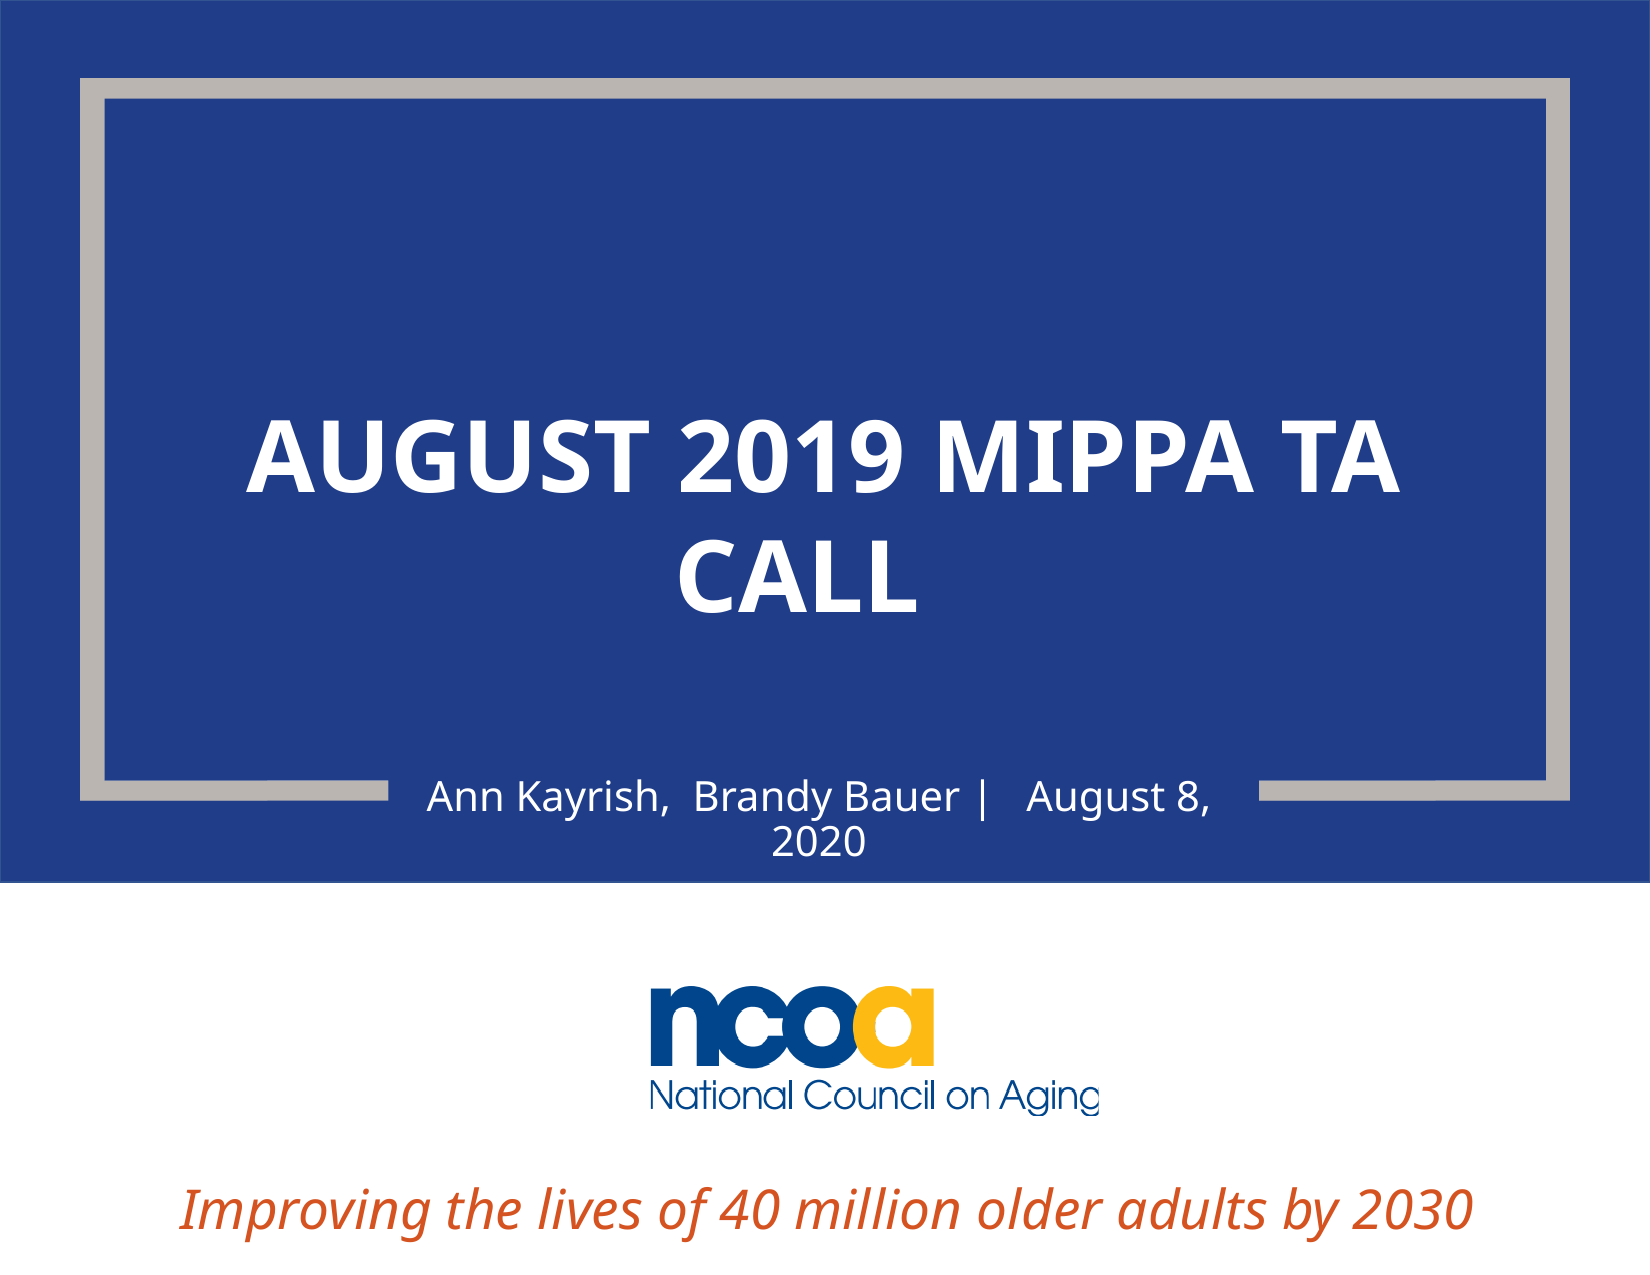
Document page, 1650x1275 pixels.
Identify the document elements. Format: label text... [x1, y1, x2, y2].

picture [650, 985, 1099, 1116]
picture [80, 78, 1570, 801]
text_box Improving the lives of 40 million older adults by 2030 [2, 1119, 1650, 1275]
text_box [0, 0, 1650, 883]
list Ann Kayrish, Brandy Bauer | August 8, 2020 [391, 801, 1247, 879]
